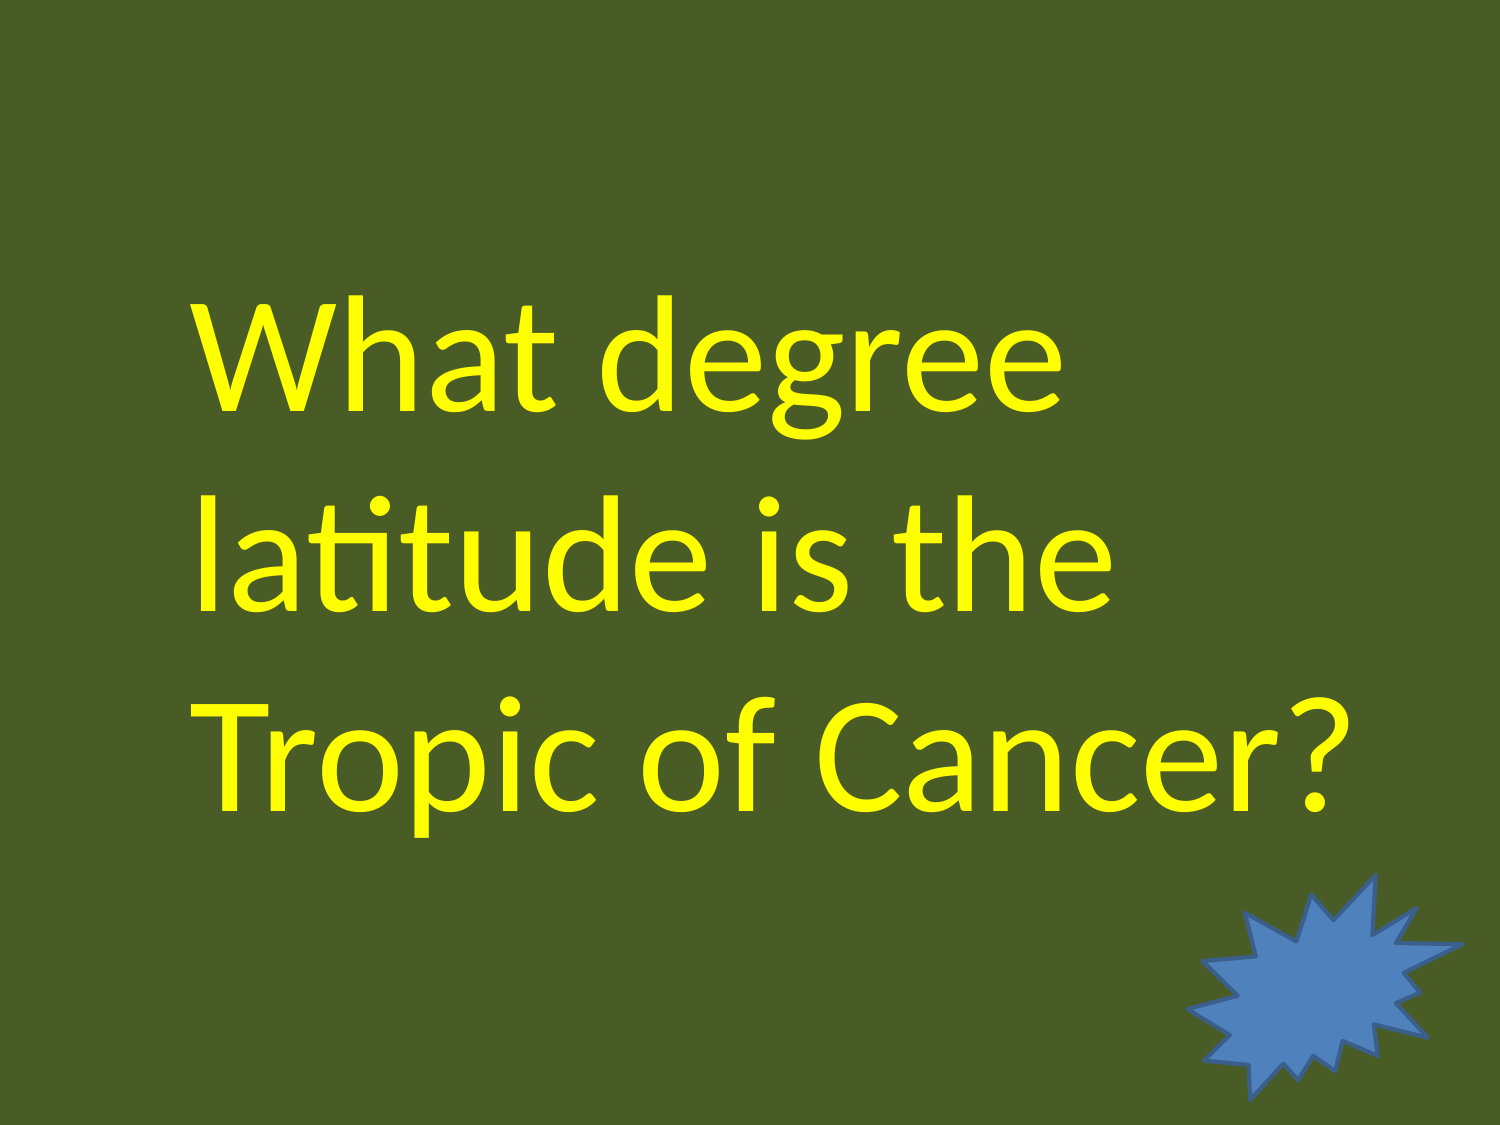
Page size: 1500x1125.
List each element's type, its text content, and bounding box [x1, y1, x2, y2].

text_box [1185, 873, 1465, 1102]
text_box What degree latitude is the Tropic of Cancer? [174, 237, 1388, 853]
